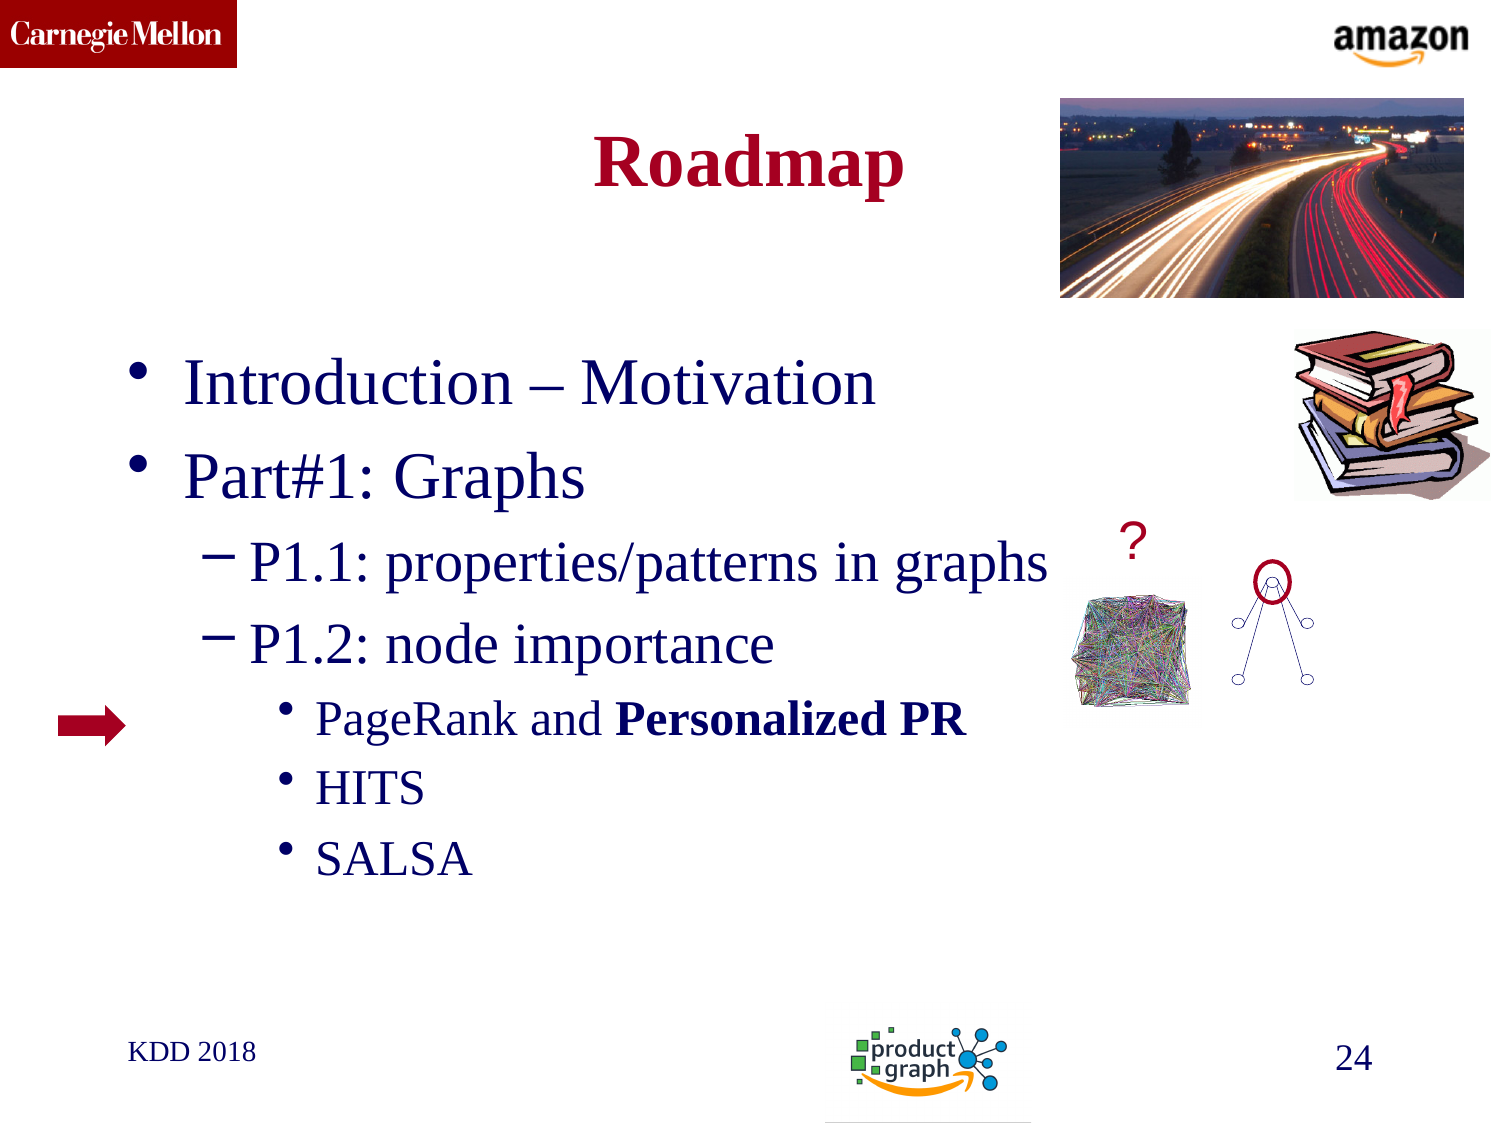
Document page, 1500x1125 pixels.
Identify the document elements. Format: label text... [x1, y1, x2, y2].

picture [1322, 4, 1484, 88]
list Introduction – Motivation Part#1: Graphs P1.1: properties/patterns in graphs P1.2: node importance PageRank and Personalized PR HITS SALSA [112, 237, 1388, 1001]
picture [1060, 98, 1464, 299]
text_box [58, 704, 126, 747]
text_box [1256, 561, 1289, 575]
picture [0, 0, 237, 68]
title Roadmap [112, 99, 1058, 213]
slide_number KDD 2018 [112, 1024, 426, 1101]
text_box ? [1103, 497, 1164, 574]
picture [1063, 576, 1202, 729]
slide_number 24 [1074, 1024, 1388, 1101]
picture [1294, 329, 1491, 501]
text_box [1231, 576, 1314, 686]
